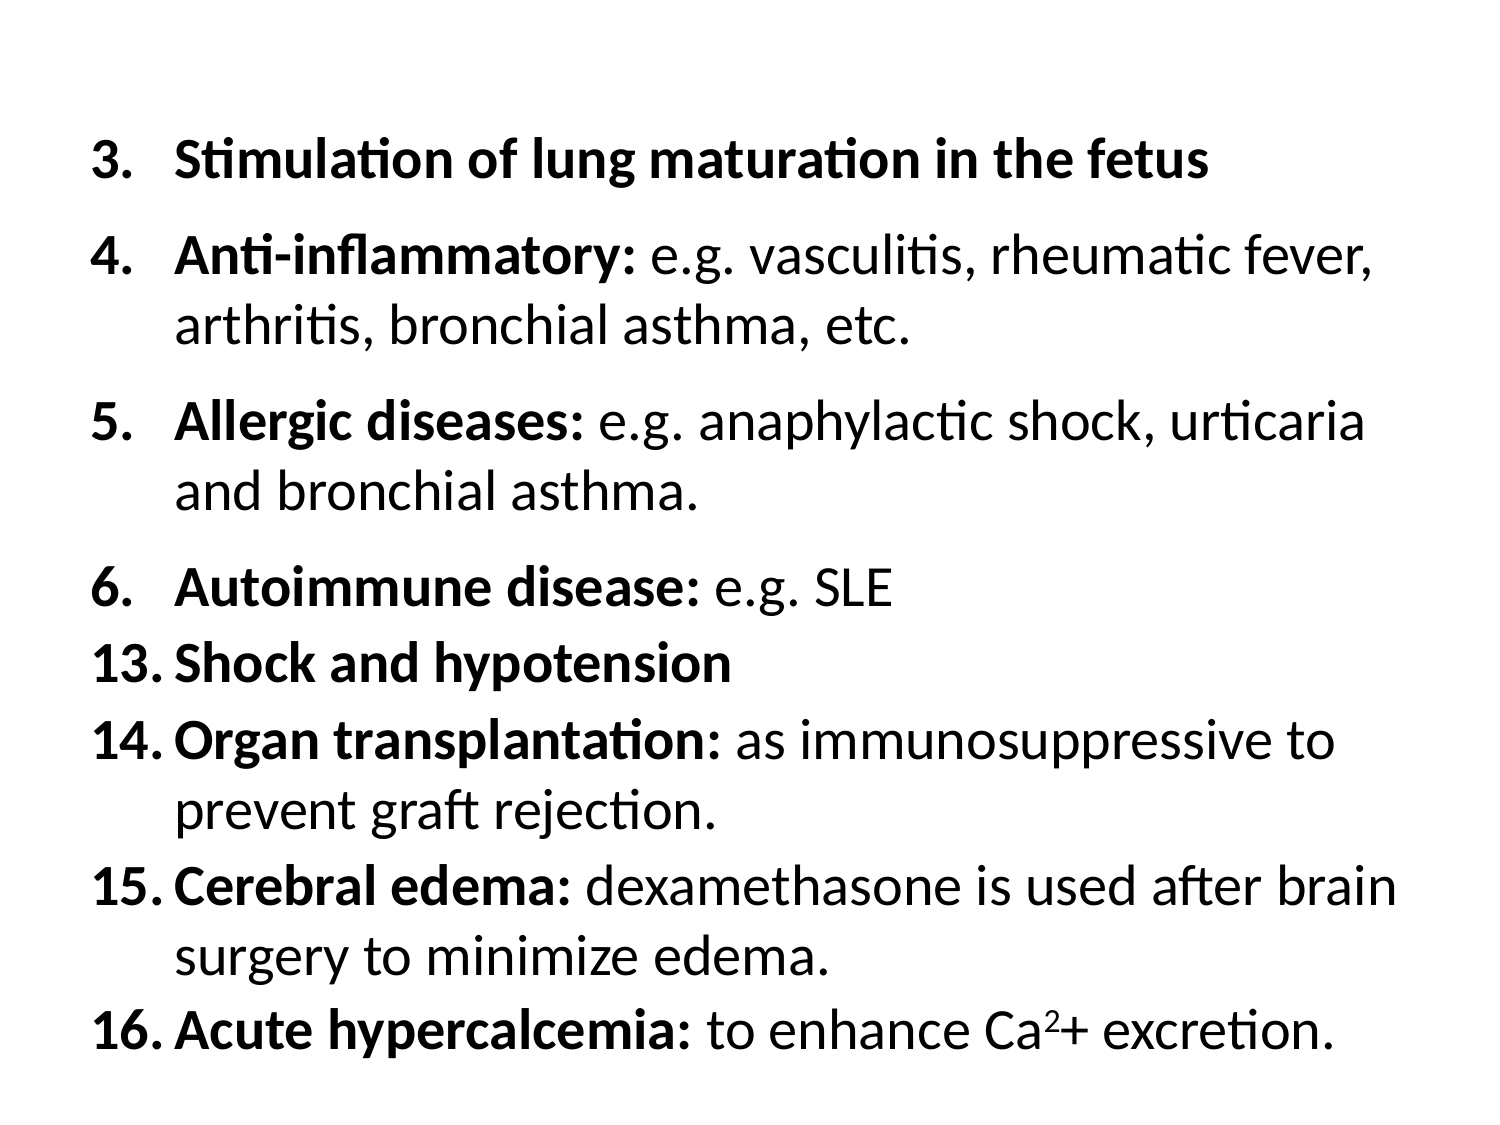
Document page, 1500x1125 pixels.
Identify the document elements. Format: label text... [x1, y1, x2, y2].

list Stimulation of lung maturation in the fetus Anti-inflammatory: e.g. vasculitis, rheumatic fever, arthritis, bronchial asthma, etc. Allergic diseases: e.g. anaphylactic shock, urticaria and bronchial asthma. Autoimmune disease: e.g. SLE Shock and hypotension Organ transplantation: as immunosuppressive to prevent graft rejection. Cerebral edema: dexamethasone is used after brain surgery to minimize edema. Acute hypercalcemia: to enhance Ca2+ excretion. [75, 112, 1463, 1063]
